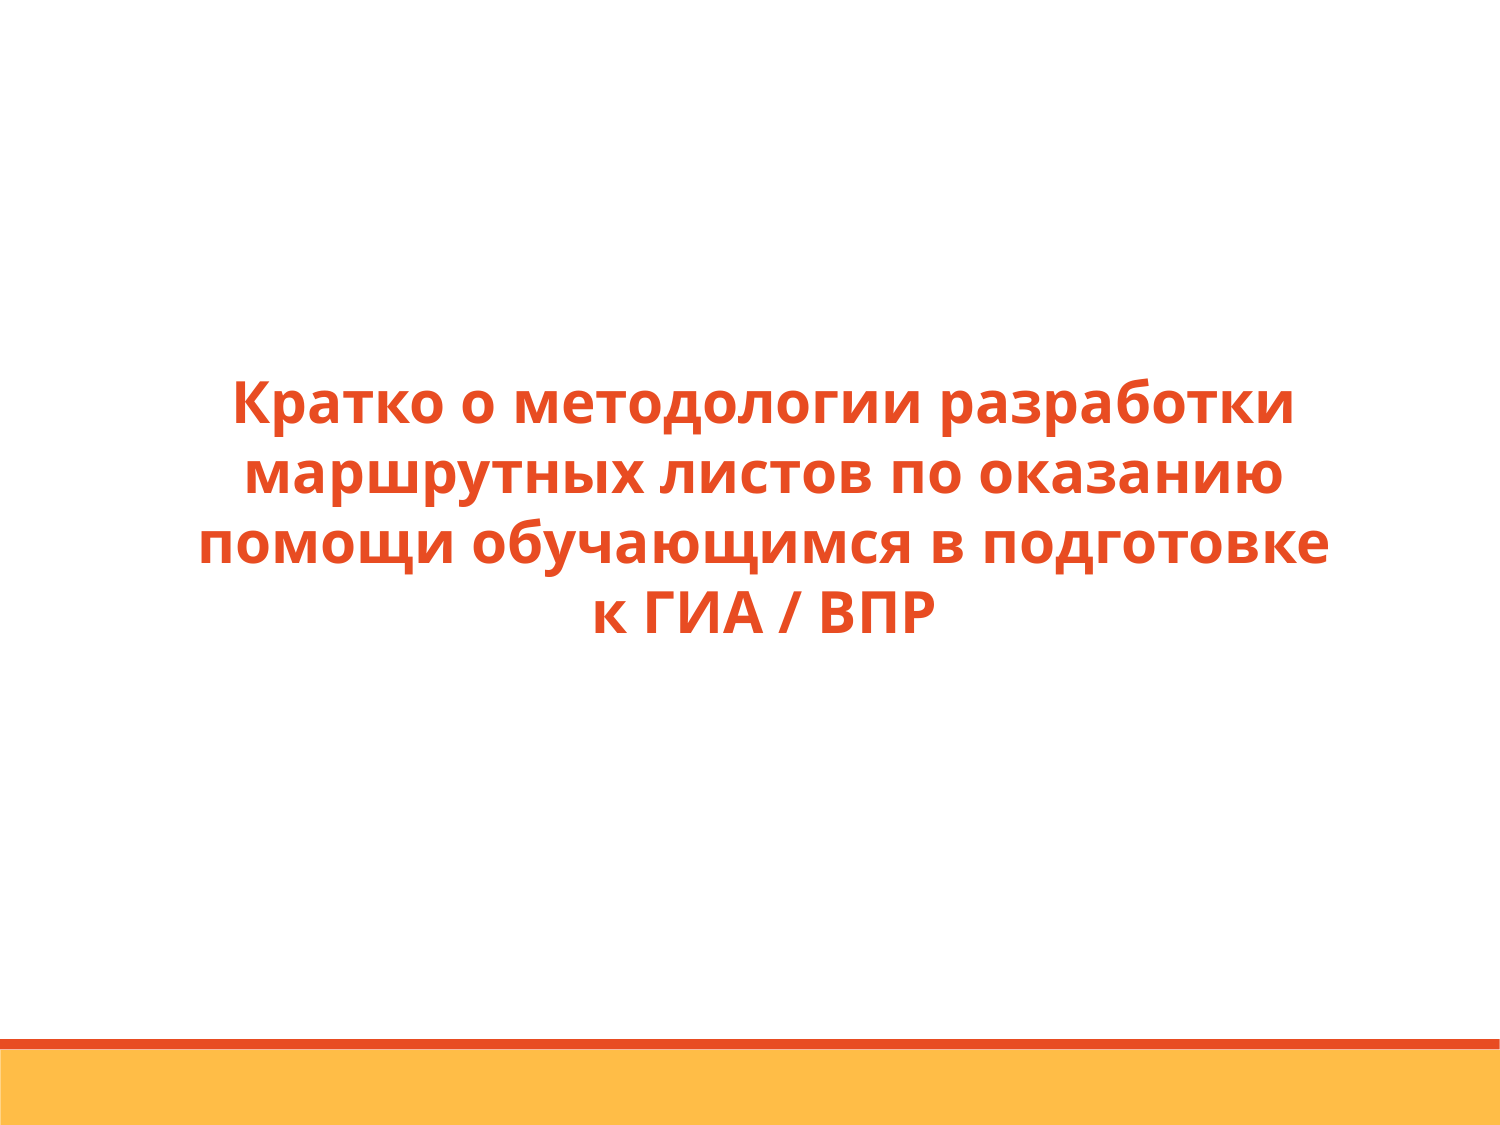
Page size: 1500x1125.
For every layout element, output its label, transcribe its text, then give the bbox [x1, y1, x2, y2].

text_box Кратко о методологии разработки маршрутных листов по оказанию помощи обучающимся в подготовке к ГИА / ВПР [174, 358, 1355, 653]
